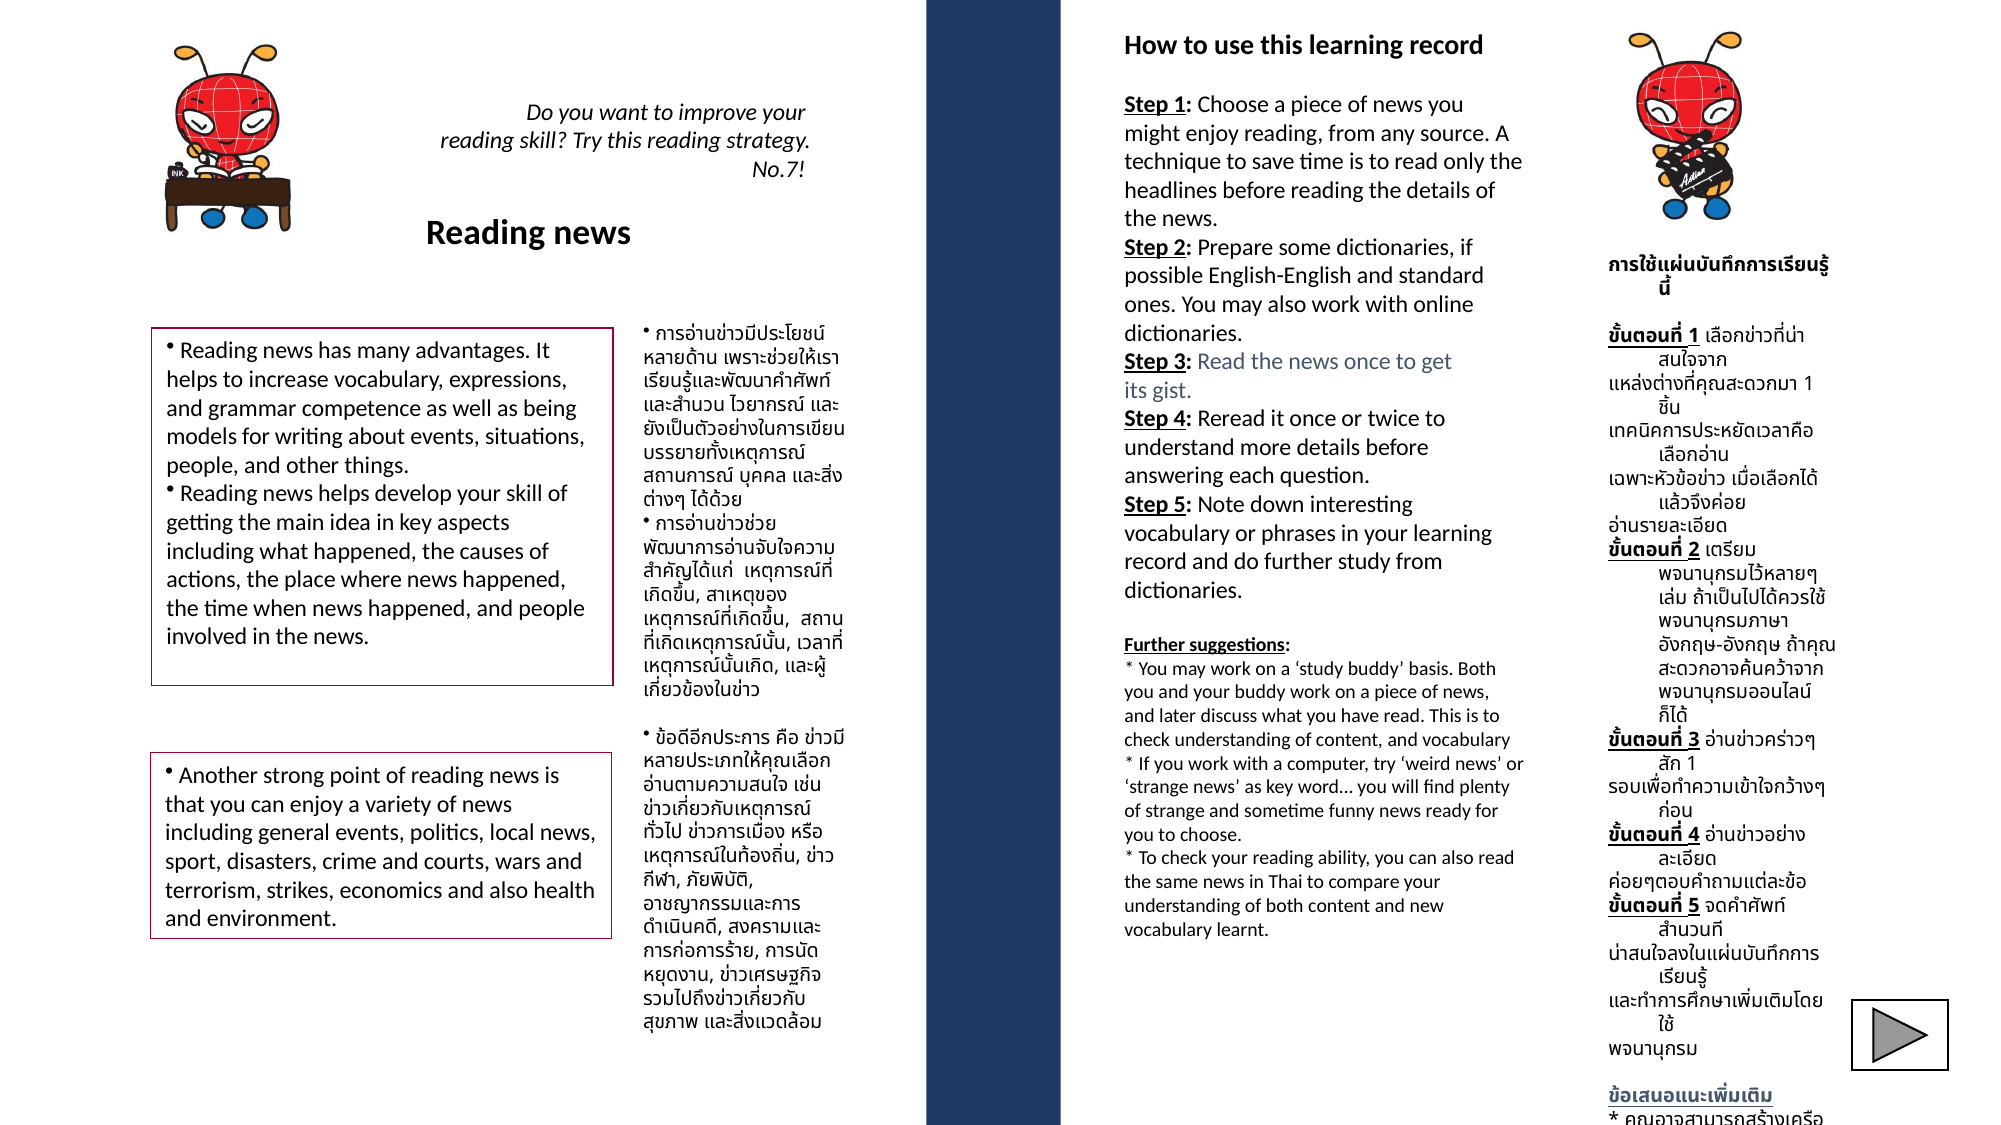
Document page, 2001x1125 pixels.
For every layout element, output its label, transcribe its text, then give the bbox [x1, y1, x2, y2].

text_box [0, 0, 925, 1125]
text_box [1853, 999, 1949, 1071]
text_box [925, 0, 1062, 1125]
text_box การใช้แผ่นบันทึกการเรียนรู้นี้ ขั้นตอนที่ 1 เลือกข่าวที่น่าสนใจจาก แหล่งต่างที่คุณสะดวกมา 1 ชิ้น เทคนิคการประหยัดเวลาคือ เลือกอ่าน เฉพาะหัวข้อข่าว เมื่อเลือกได้แล้วจึงค่อย อ่านรายละเอียด ขั้นตอนที่ 2 เตรียมพจนานุกรมไว้หลายๆเล่ม ถ้าเป็นไปได้ควรใช้พจนานุกรมภาษาอังกฤษ-อังกฤษ ถ้าคุณสะดวกอาจค้นคว้าจากพจนานุกรมออนไลน์ก็ได้ ขั้นตอนที่ 3 อ่านข่าวคร่าวๆสัก 1 รอบเพื่อทำความเข้าใจกว้างๆก่อน ขั้นตอนที่ 4 อ่านข่าวอย่างละเอียด ค่อยๆตอบคำถามแต่ละข้อ ขั้นตอนที่ 5 จดคำศัพท์ สำนวนที น่าสนใจลงในแผ่นบันทึกการเรียนรู้ และทำการศึกษาเพิ่มเติมโดยใช้ พจนานุกรม ข้อเสนอแนะเพิ่มเติม * คุณอาจสามารถสร้างเครือข่ายกับเพื่อน (study buddy) ต่างคนต่างเลือกศึกษาข่าว ที่สนใจ แล้วนำมาแลกกันอ่าน เพื่อ ตรวจสอบความเข้าใจเนื้อหาและคำศัพท์ * ถ้าคุณใช้คอมพิวเตอร์ ลองค้นคำหลัก weird news หรือ strange news คุณจะเห็นข่าวแปลกๆ และบางทีก็ น่าขบขัน ให้คุณเลือกได้มากมาย * สำหรับวิธีการตรวจสอบทักษะการ อ่านอีกวิธีคือ หาข่าวชิ้นเดียวกันใน หนังสือพิมพ์ภาษาไทยเป็นตัวเทียบ ทั้งความเข้าใจเนื้อหาและ ความหมายของศัพท์ใหม่ [1593, 244, 1853, 1125]
picture [162, 43, 295, 235]
text_box How to use this learning record Step 1: Choose a piece of news you might enjoy reading, from any source. A technique to save time is to read only the headlines before reading the details of the news. Step 2: Prepare some dictionaries, if possible English-English and standard ones. You may also work with online dictionaries. Step 3: Read the news once to get its gist. Step 4: Reread it once or twice to understand more details before answering each question. Step 5: Note down interesting vocabulary or phrases in your learning record and do further study from dictionaries. Further suggestions: * You may work on a ‘study buddy’ basis. Both you and your buddy work on a piece of news, and later discuss what you have read. This is to check understanding of content, and vocabulary * If you work with a computer, try ‘weird news’ or ‘strange news’ as key word… you will find plenty of strange and sometime funny news ready for you to choose. * To check your reading ability, you can also read the same news in Thai to compare your understanding of both content and new vocabulary learnt. [1109, 19, 1571, 948]
text_box [1062, 0, 2000, 1125]
picture [1627, 30, 1744, 222]
